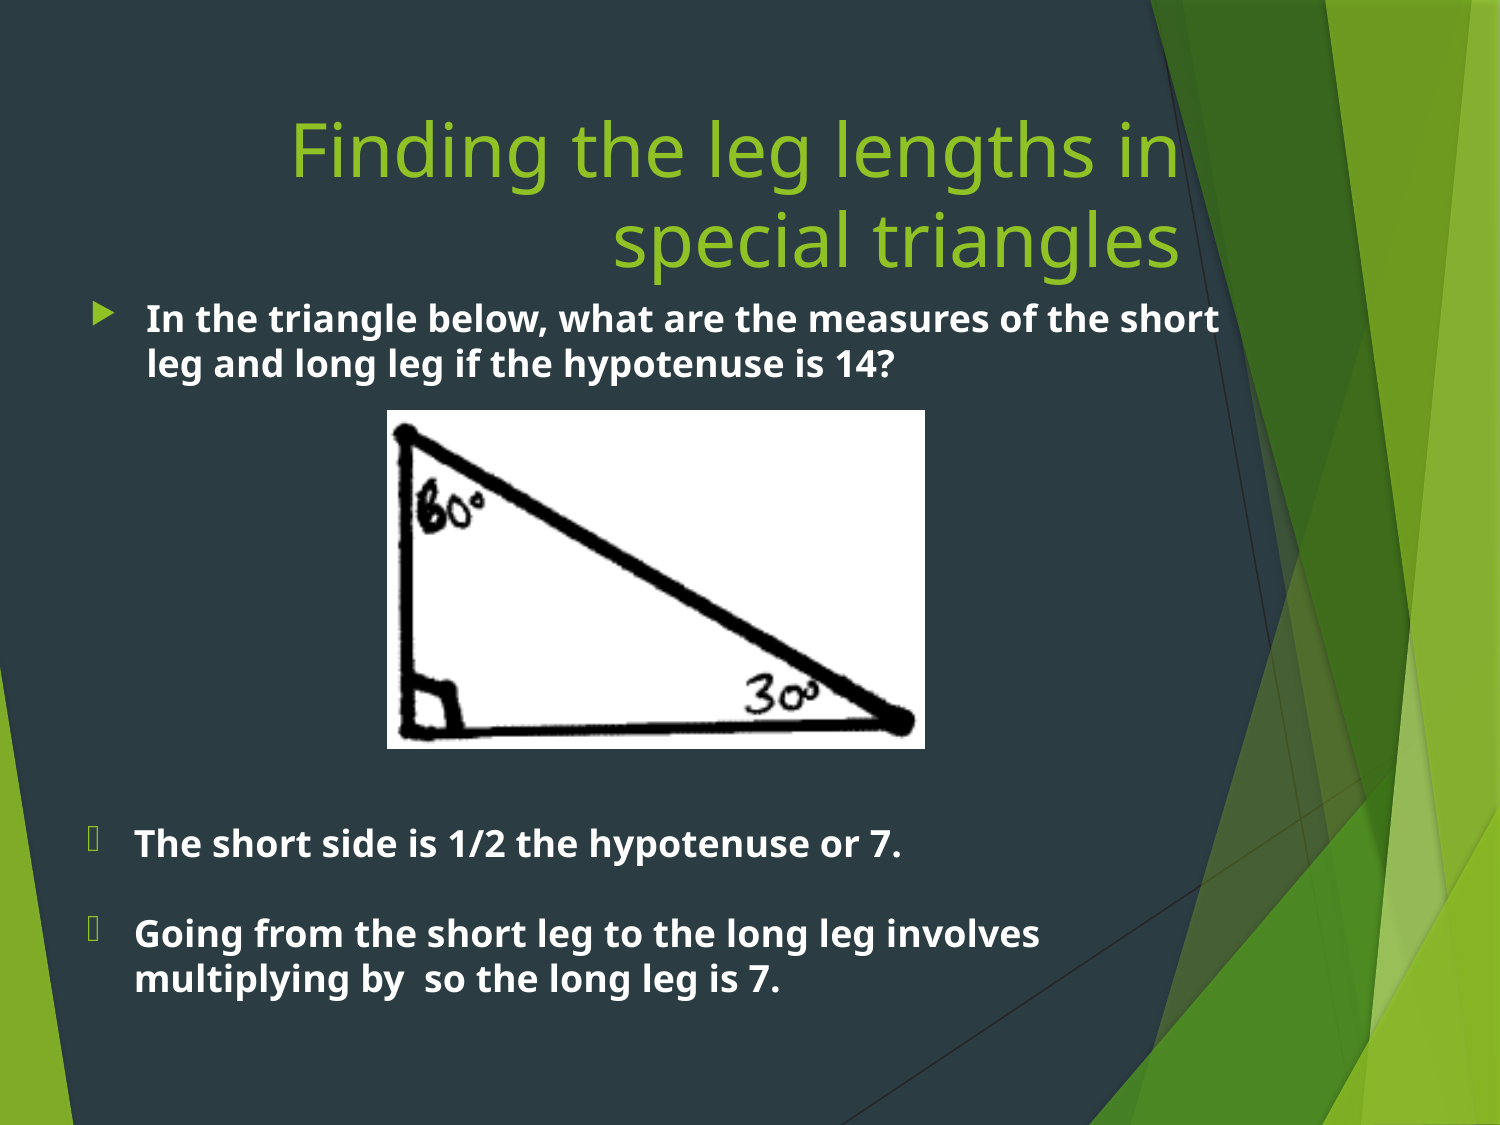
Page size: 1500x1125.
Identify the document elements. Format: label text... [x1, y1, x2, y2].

list In the triangle below, what are the measures of the short leg and long leg if the hypotenuse is 14? [75, 287, 1288, 388]
title Finding the leg lengths in special triangles [155, 95, 1197, 287]
picture [386, 409, 926, 750]
